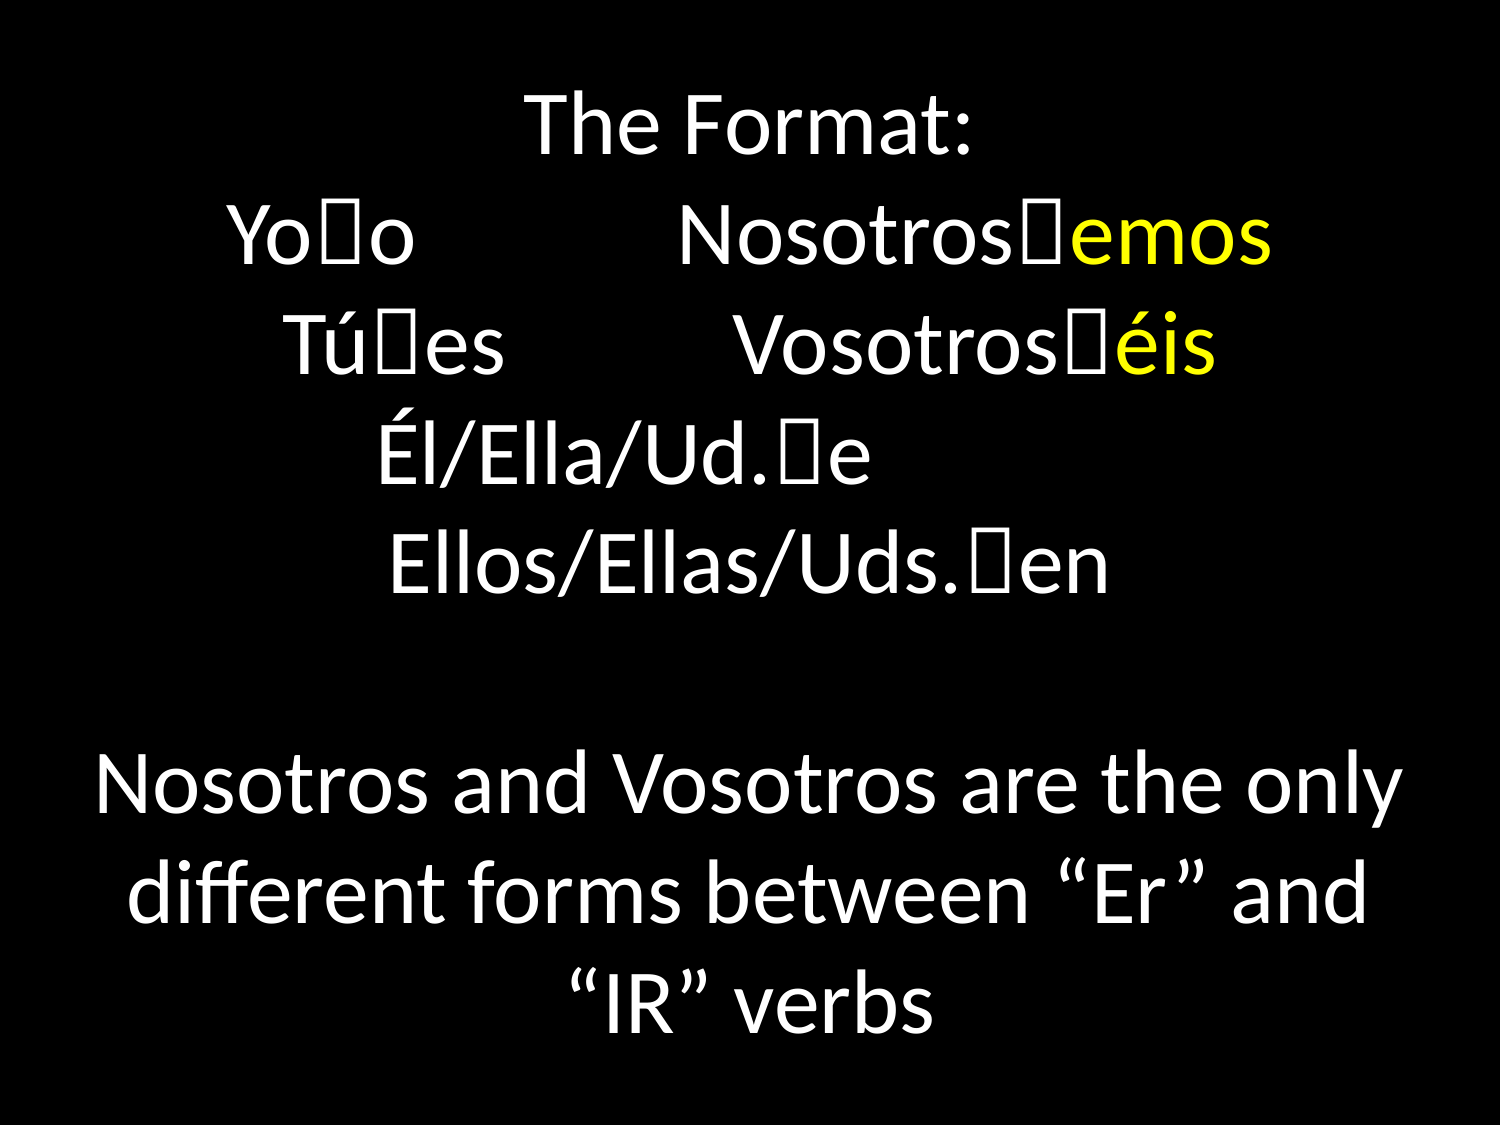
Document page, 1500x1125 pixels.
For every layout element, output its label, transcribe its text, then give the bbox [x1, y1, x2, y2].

title The Format: Yoo Nosotrosemos Túes Vosotroséis Él/Ella/Ud.e Ellos/Ellas/Uds.en Nosotros and Vosotros are the only different forms between “Er” and “IR” verbs [75, 45, 1425, 1070]
